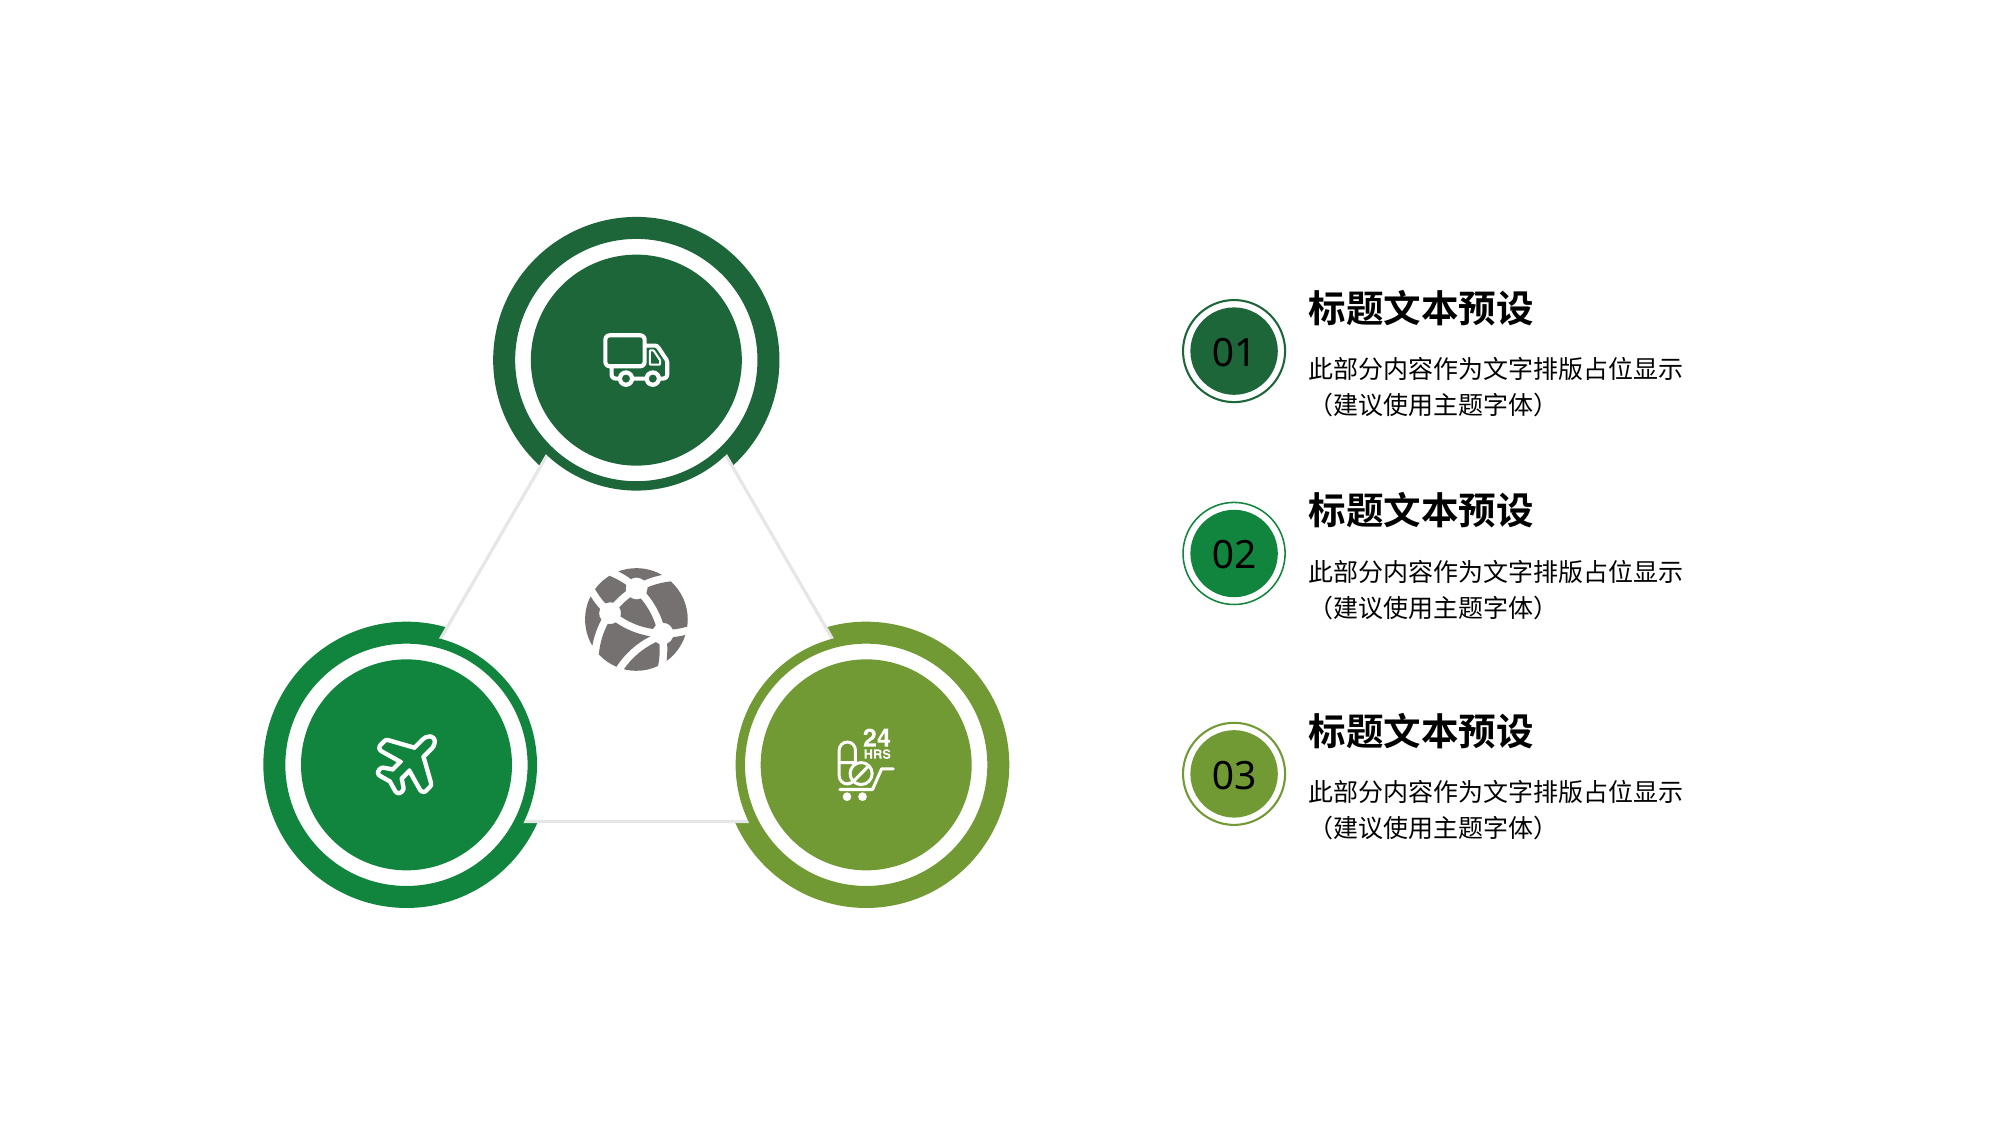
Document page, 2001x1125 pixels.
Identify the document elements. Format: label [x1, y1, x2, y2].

text_box [263, 216, 1737, 908]
